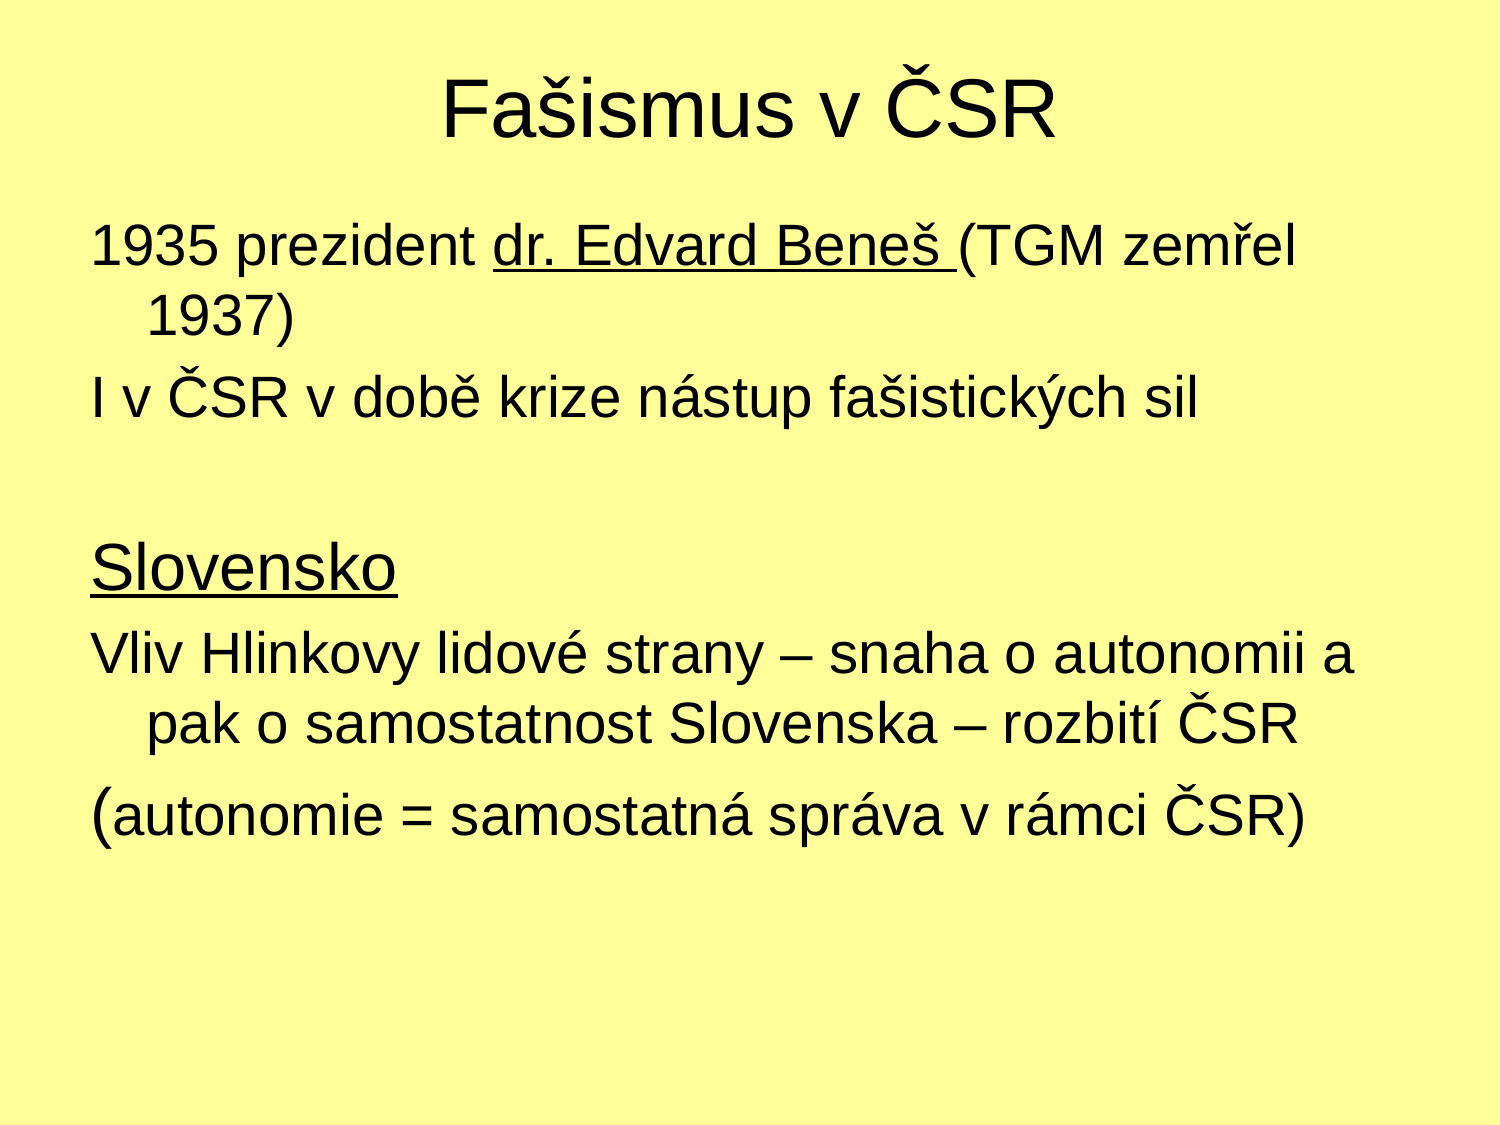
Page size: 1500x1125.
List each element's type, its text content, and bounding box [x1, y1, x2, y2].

list 1935 prezident dr. Edvard Beneš (TGM zemřel 1937) I v ČSR v době krize nástup fašistických sil Slovensko Vliv Hlinkovy lidové strany – snaha o autonomii a pak o samostatnost Slovenska – rozbití ČSR (autonomie = samostatná správa v rámci ČSR) [75, 200, 1425, 1063]
title Fašismus v ČSR [75, 45, 1425, 163]
